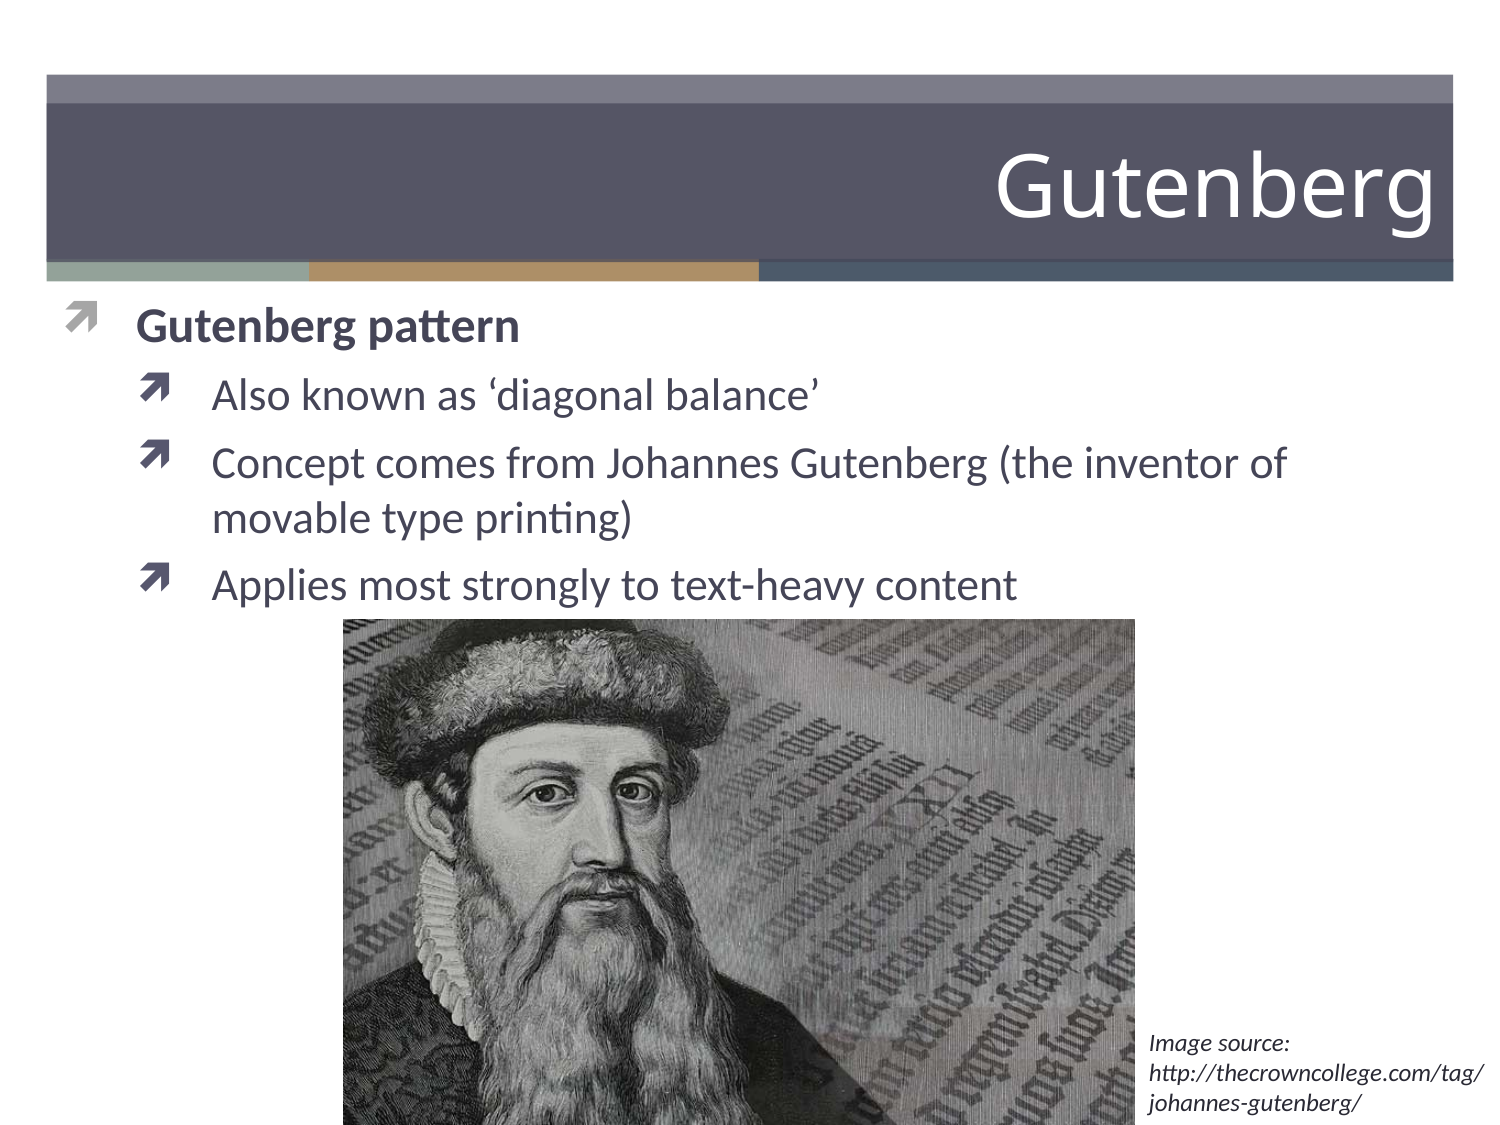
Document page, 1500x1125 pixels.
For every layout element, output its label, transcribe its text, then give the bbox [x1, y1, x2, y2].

text_box Image source: http://thecrowncollege.com/tag/johannes-gutenberg/ [1139, 1018, 1500, 1124]
title Gutenberg [46, 103, 1454, 263]
list Gutenberg pattern Also known as ‘diagonal balance’ Concept comes from Johannes Gutenberg (the inventor of movable type printing) Applies most strongly to text-heavy content [46, 284, 1454, 1054]
picture [343, 619, 1135, 1125]
